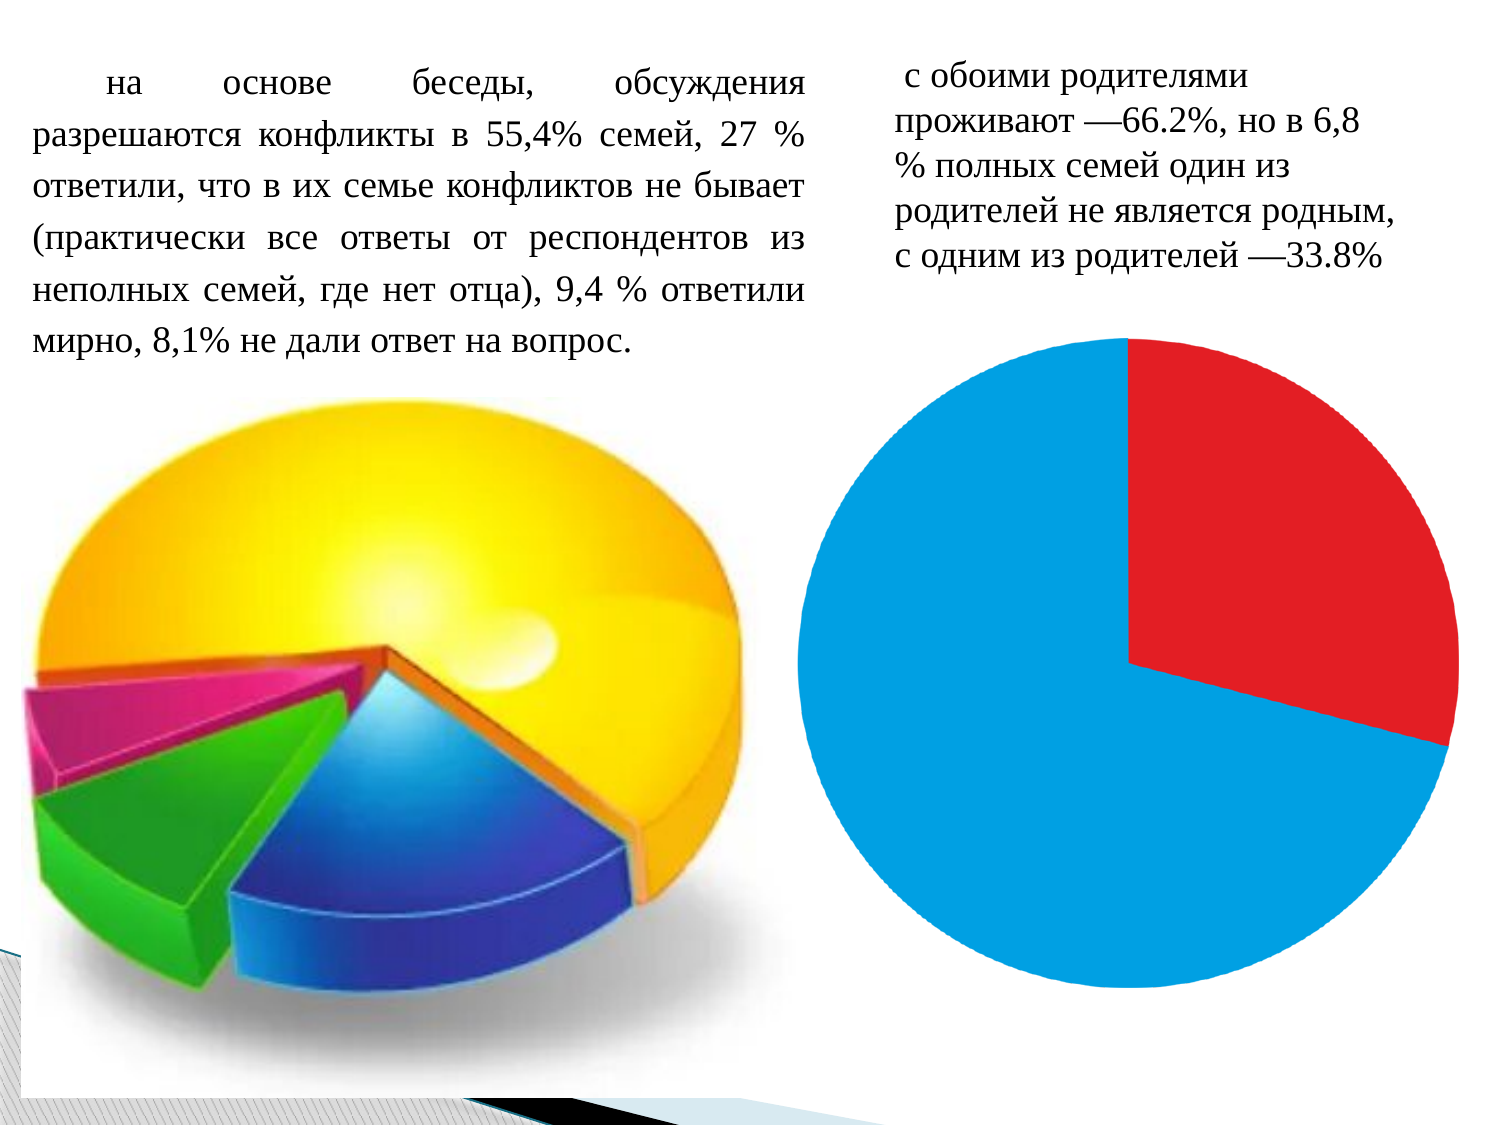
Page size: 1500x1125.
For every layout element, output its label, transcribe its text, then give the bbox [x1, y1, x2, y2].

text_box на основе беседы, обсуждения разрешаются конфликты в 55,4% семей, 27 % ответили, что в их семье конфликтов не бывает (практически все ответы от респондентов из неполных семей, где нет отца), 9,4 % ответили мирно, 8,1% не дали ответ на вопрос. [17, 42, 821, 368]
picture [20, 337, 1459, 1098]
text_box с обоими родителями проживают —66.2%, но в 6,8 % полных семей один из родителей не является родным, с одним из родителей —33.8% [879, 42, 1412, 283]
